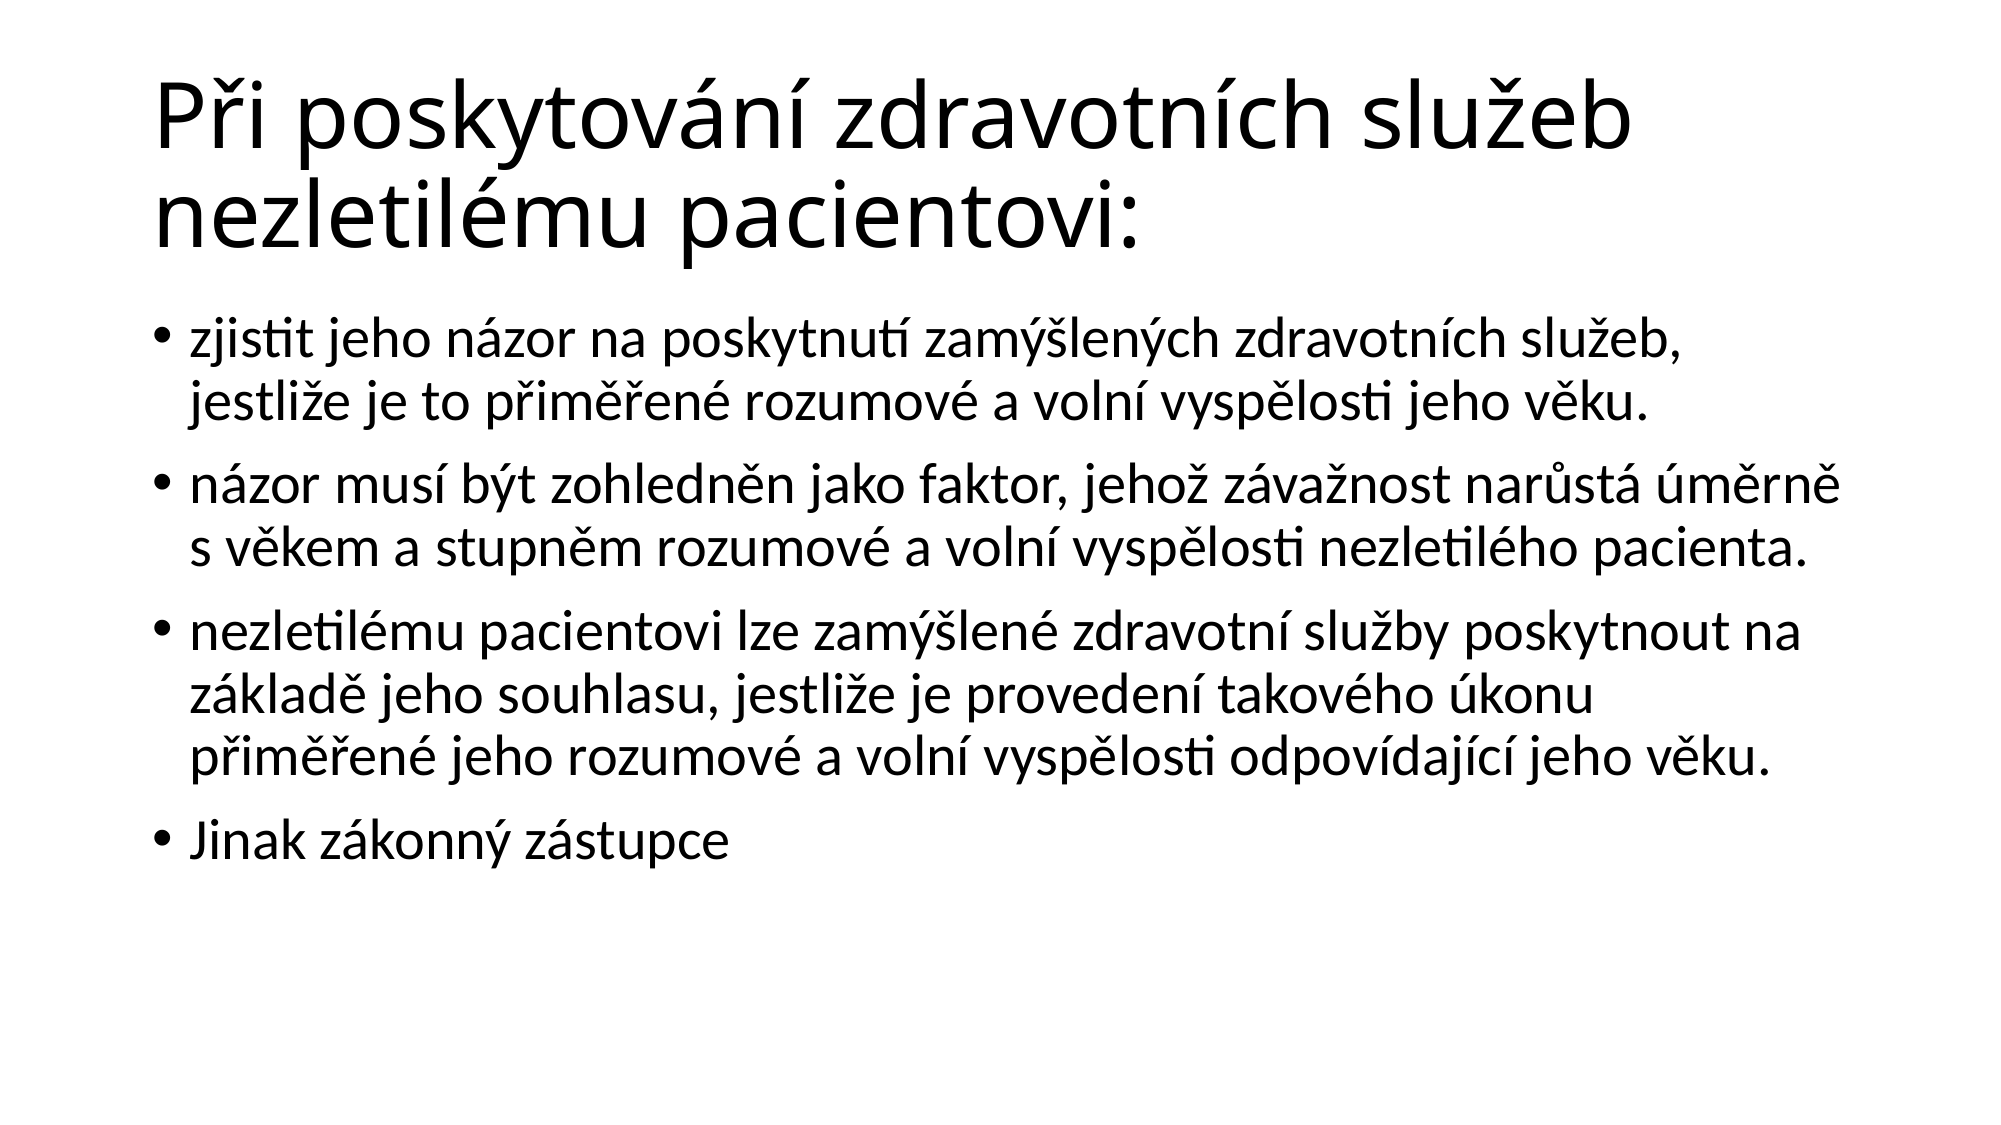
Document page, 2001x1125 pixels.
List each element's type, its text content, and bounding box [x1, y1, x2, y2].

list zjistit jeho názor na poskytnutí zamýšlených zdravotních služeb, jestliže je to přiměřené rozumové a volní vyspělosti jeho věku. názor musí být zohledněn jako faktor, jehož závažnost narůstá úměrně s věkem a stupněm rozumové a volní vyspělosti nezletilého pacienta. nezletilému pacientovi lze zamýšlené zdravotní služby poskytnout na základě jeho souhlasu, jestliže je provedení takového úkonu přiměřené jeho rozumové a volní vyspělosti odpovídající jeho věku. Jinak zákonný zástupce [137, 299, 1863, 1014]
title Při poskytování zdravotních služeb nezletilému pacientovi: [137, 59, 1863, 278]
